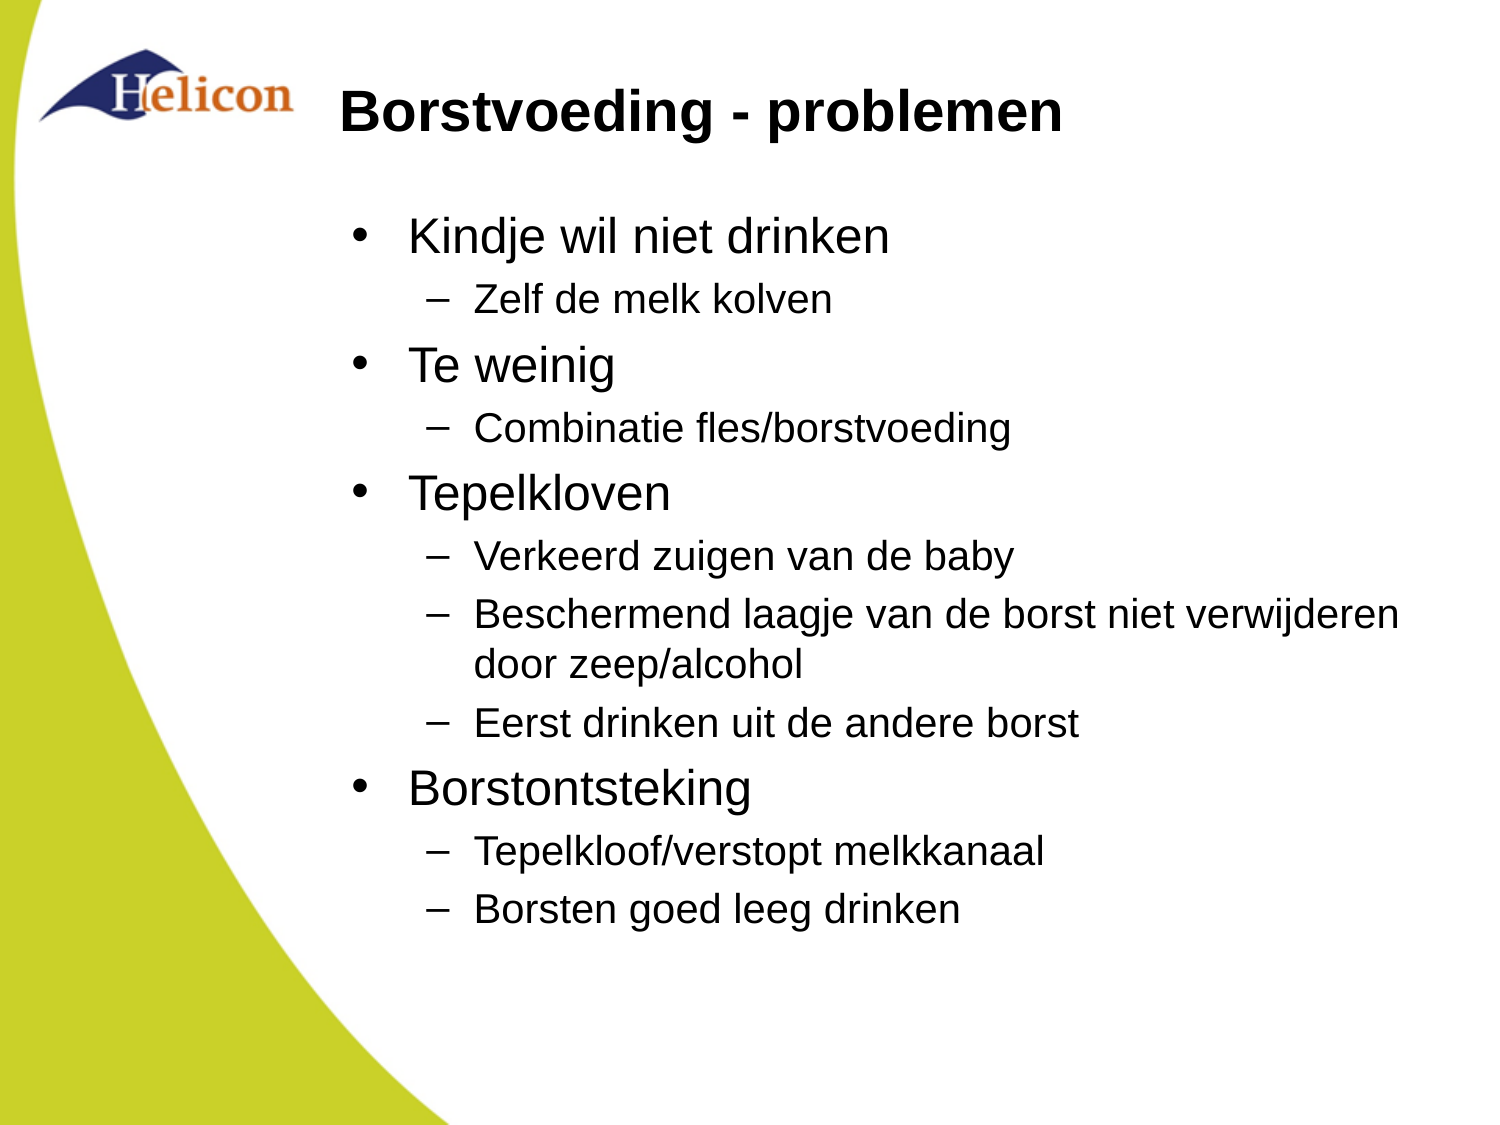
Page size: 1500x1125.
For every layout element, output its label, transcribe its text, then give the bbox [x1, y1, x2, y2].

list Kindje wil niet drinken Zelf de melk kolven Te weinig Combinatie fles/borstvoeding Tepelkloven Verkeerd zuigen van de baby Beschermend laagje van de borst niet verwijderen door zeep/alcohol Eerst drinken uit de andere borst Borstontsteking Tepelkloof/verstopt melkkanaal Borsten goed leeg drinken [336, 196, 1425, 1005]
picture [0, 0, 1500, 1125]
title Borstvoeding - problemen [324, 54, 1415, 161]
